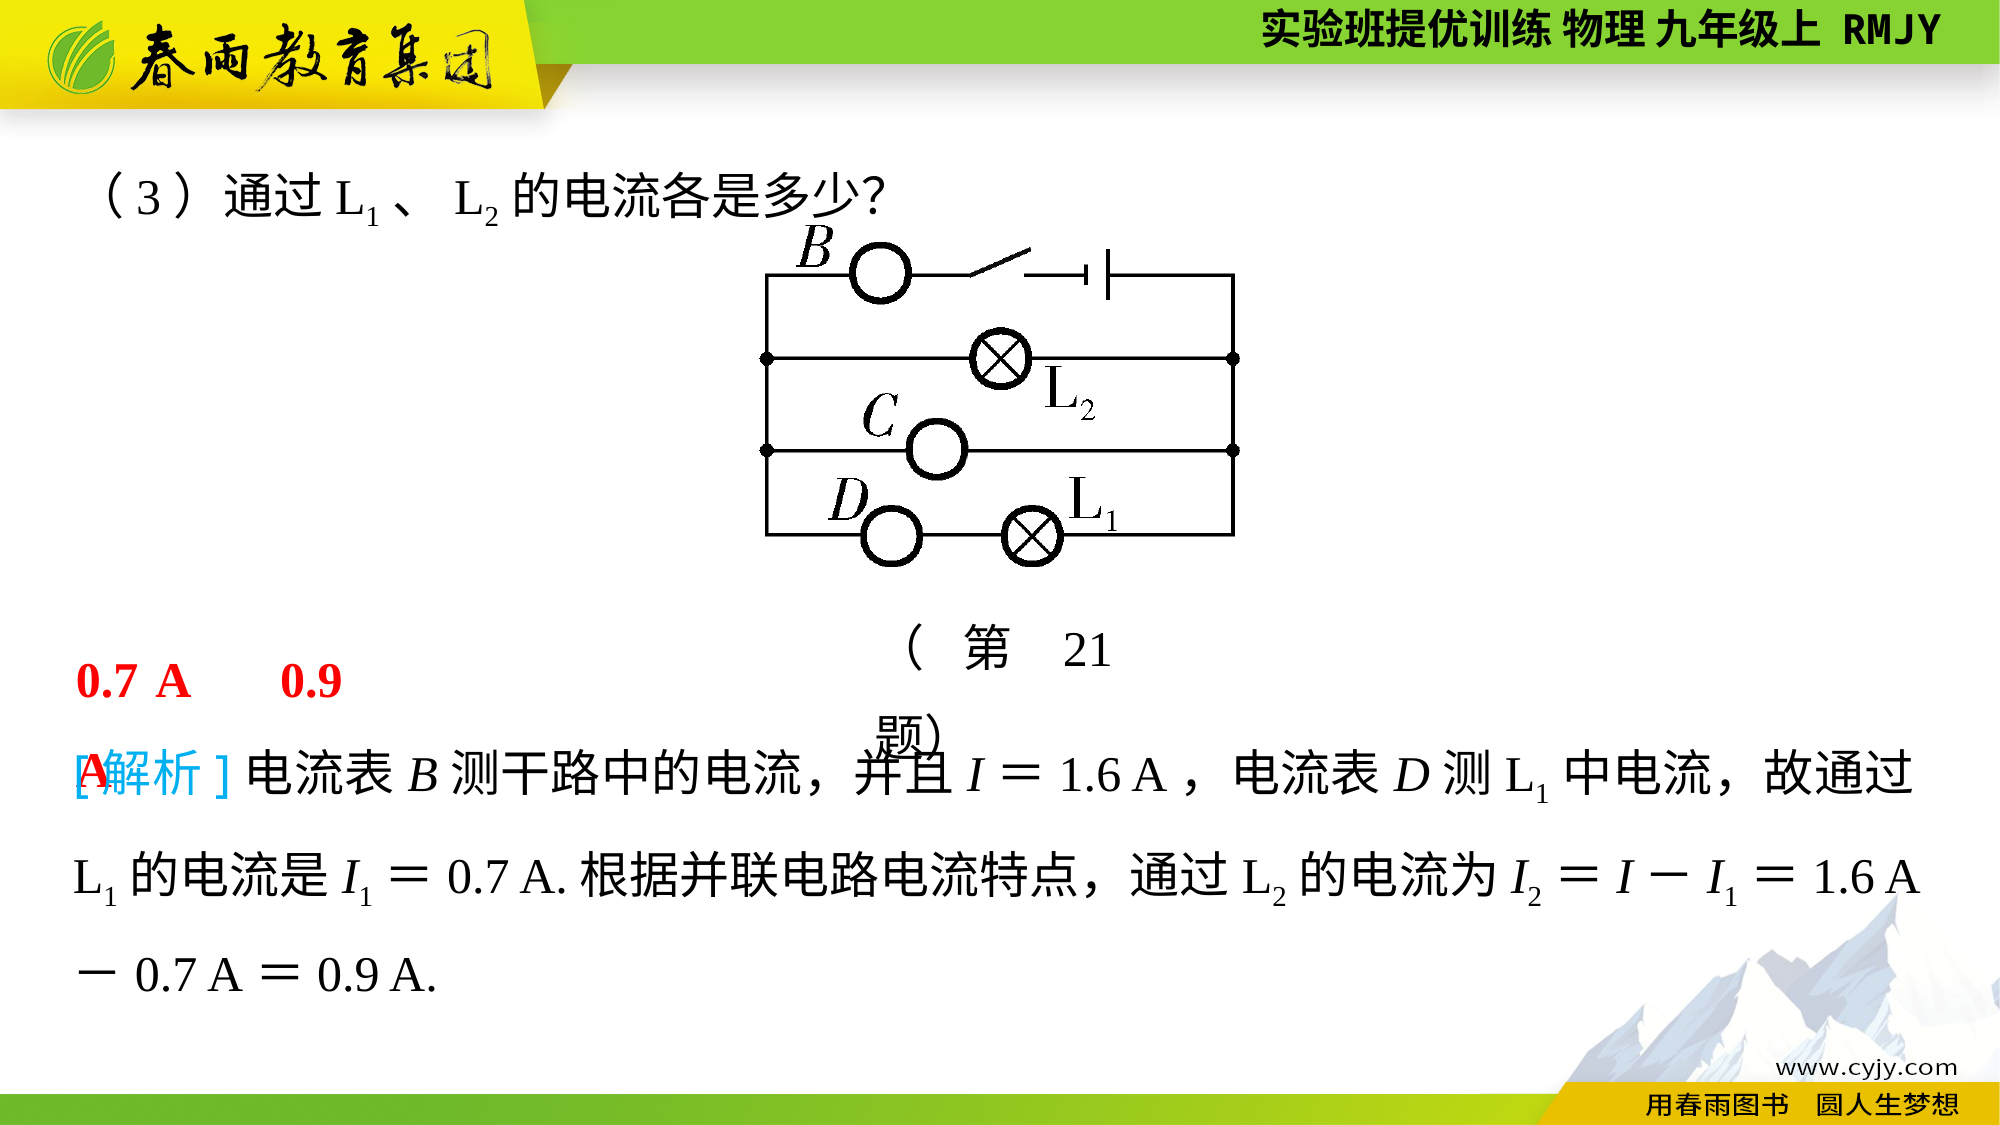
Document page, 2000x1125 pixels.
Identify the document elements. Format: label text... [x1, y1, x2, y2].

text_box [解析]电流表B测干路中的电流，并且I＝1.6 A，电流表D测L1中电流，故通过L1的电流是I1＝0.7 A.根据并联电路电流特点，通过L2的电流为I2＝I－I1＝1.6 A－0.7 A＝0.9 A. [57, 699, 1942, 1010]
picture [0, 0, 2000, 1125]
list （3）通过L1、L2的电流各是多少？ [59, 122, 1944, 217]
text_box （第21题） [859, 578, 1140, 684]
text_box 0.7 A 0.9 A [61, 609, 358, 699]
